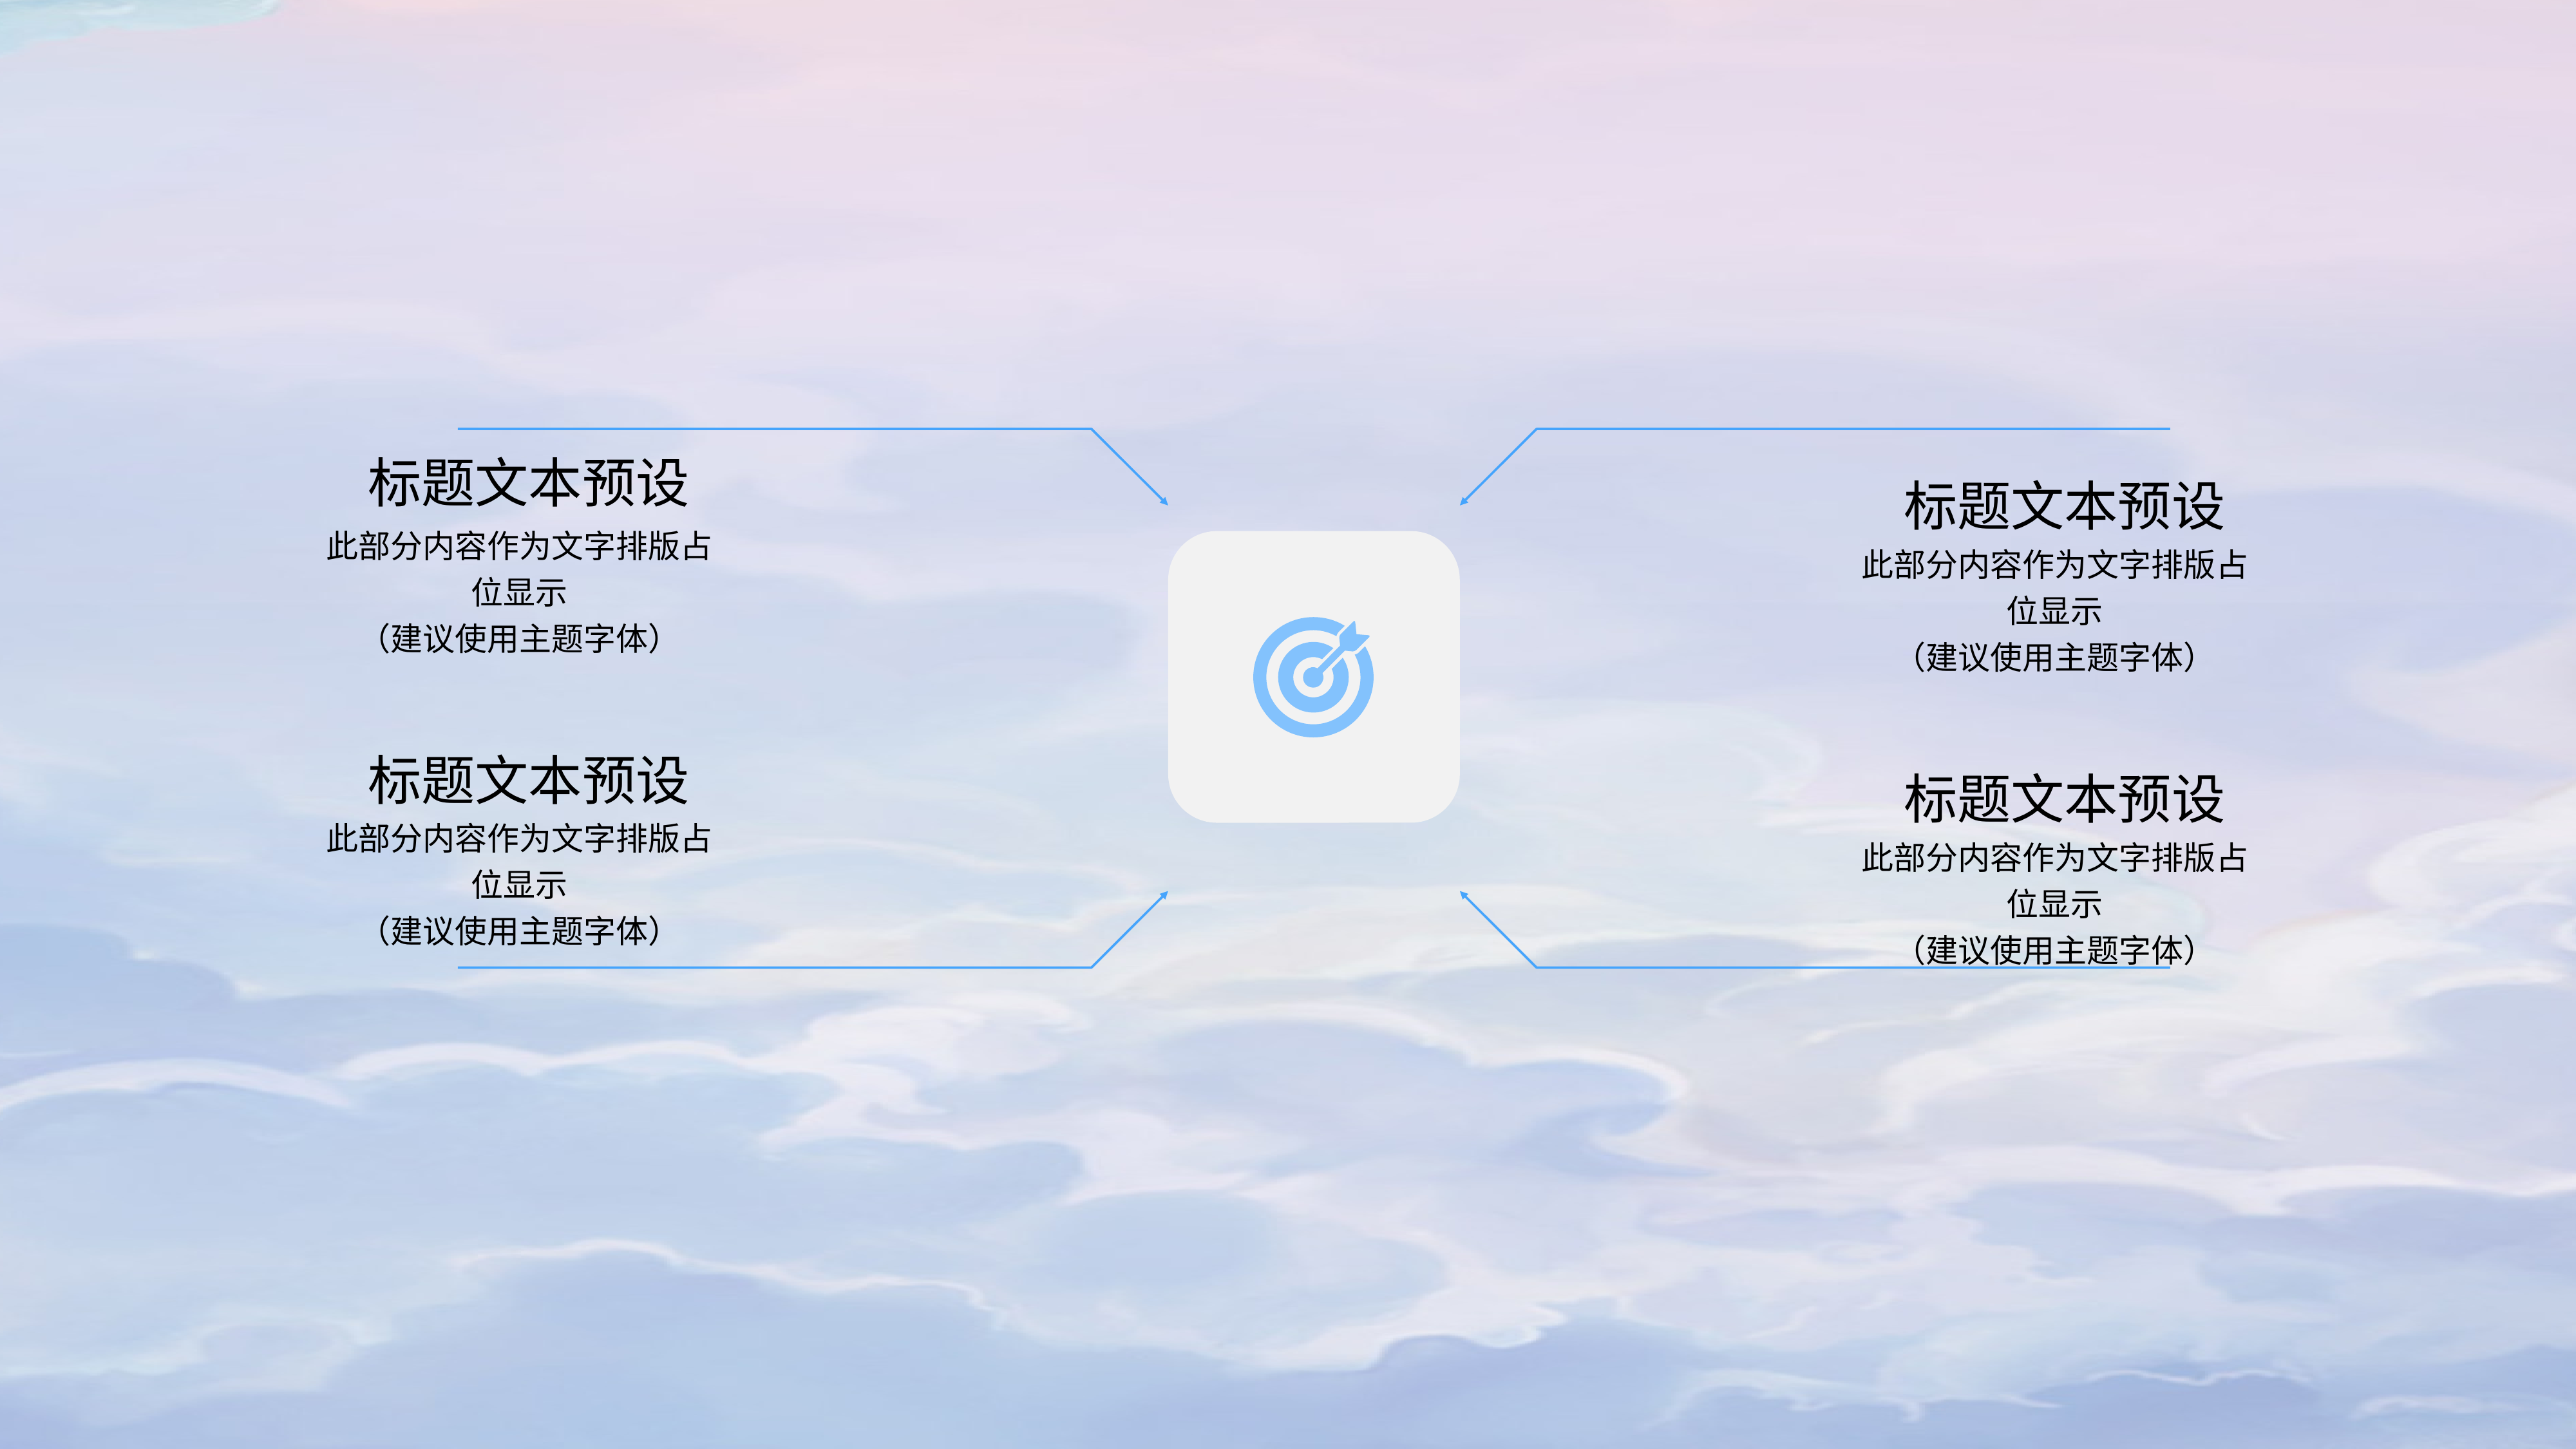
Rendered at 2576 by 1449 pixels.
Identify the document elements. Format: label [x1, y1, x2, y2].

picture [0, 0, 2576, 1449]
text_box [1855, 740, 2275, 967]
text_box [319, 428, 739, 655]
text_box [1855, 448, 2275, 674]
text_box [1253, 616, 1374, 738]
text_box [319, 721, 739, 947]
